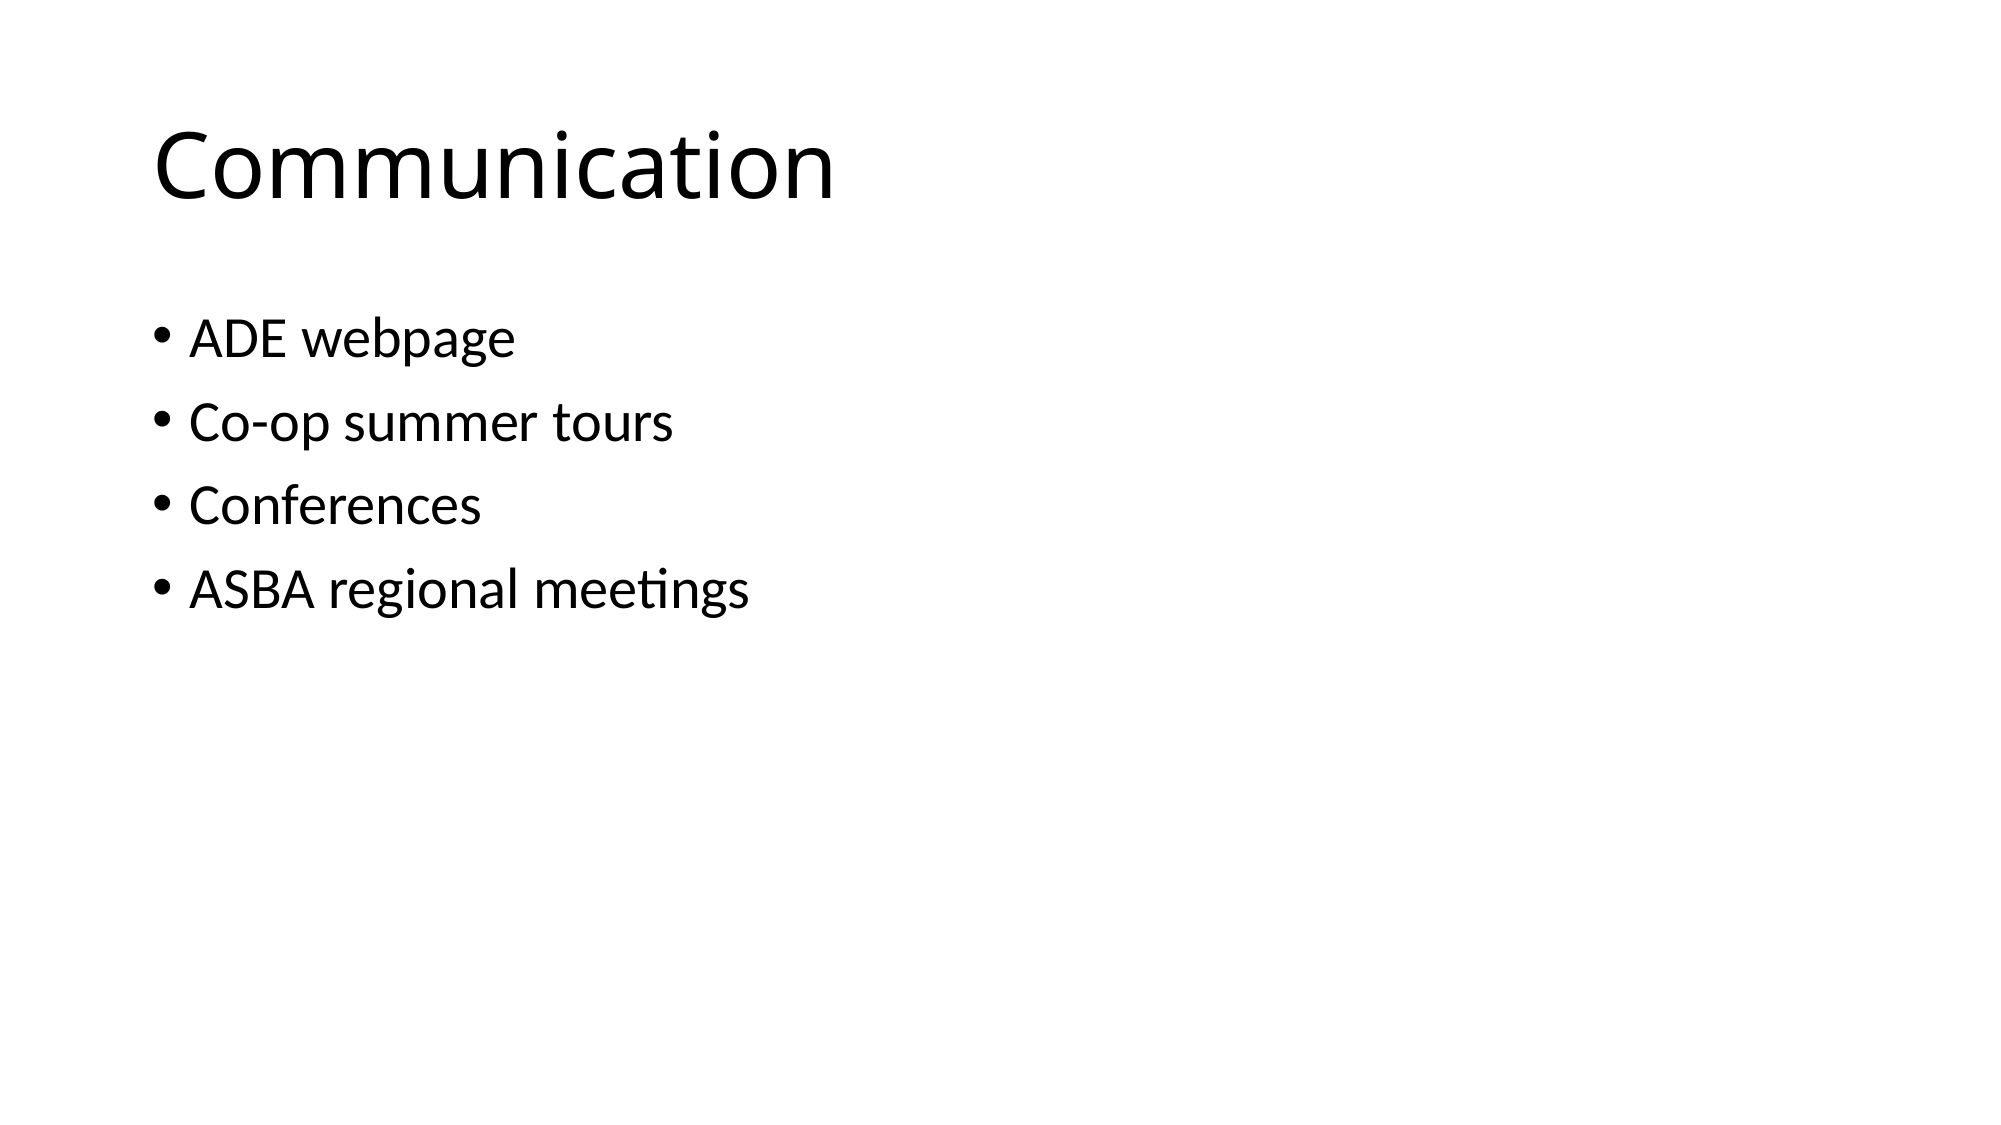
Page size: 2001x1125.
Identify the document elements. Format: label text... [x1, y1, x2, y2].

title Communication [137, 59, 1863, 278]
list ADE webpage Co-op summer tours Conferences ASBA regional meetings [137, 299, 1863, 1014]
